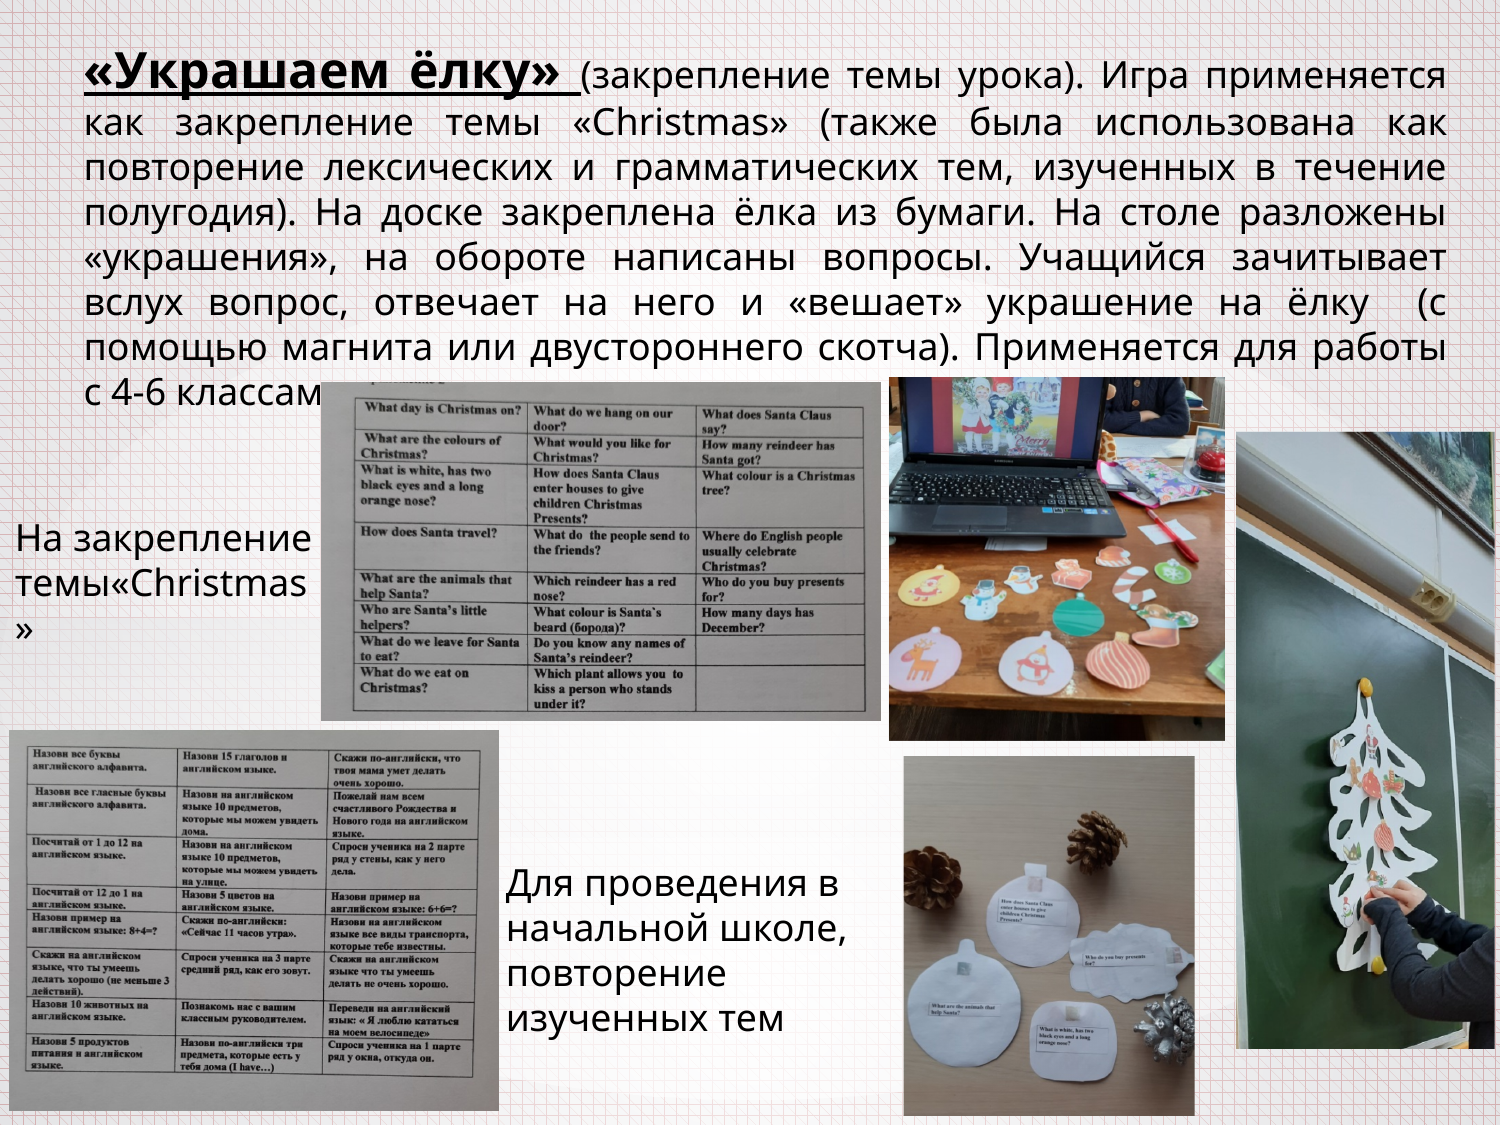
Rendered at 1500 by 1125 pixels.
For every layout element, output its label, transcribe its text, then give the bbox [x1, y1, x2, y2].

text_box На закрепление темы«Christmas» [0, 506, 331, 656]
text_box Для проведения в начальной школе, повторение изученных тем [491, 851, 863, 1046]
picture [9, 271, 1500, 1125]
text_box «Украшаем ёлку» (закрепление темы урока). Игра применяется как закрепление темы «Christmas» (также была использована как повторение лексических и грамматических тем, изученных в течение полугодия). На доске закреплена ёлка из бумаги. На столе разложены «украшения», на обороте написаны вопросы. Учащийся зачитывает вслух вопрос, отвечает на него и «вешает» украшение на ёлку (с помощью магнита или двустороннего скотча). Применяется для работы с 4-6 классами. [68, 30, 1463, 421]
